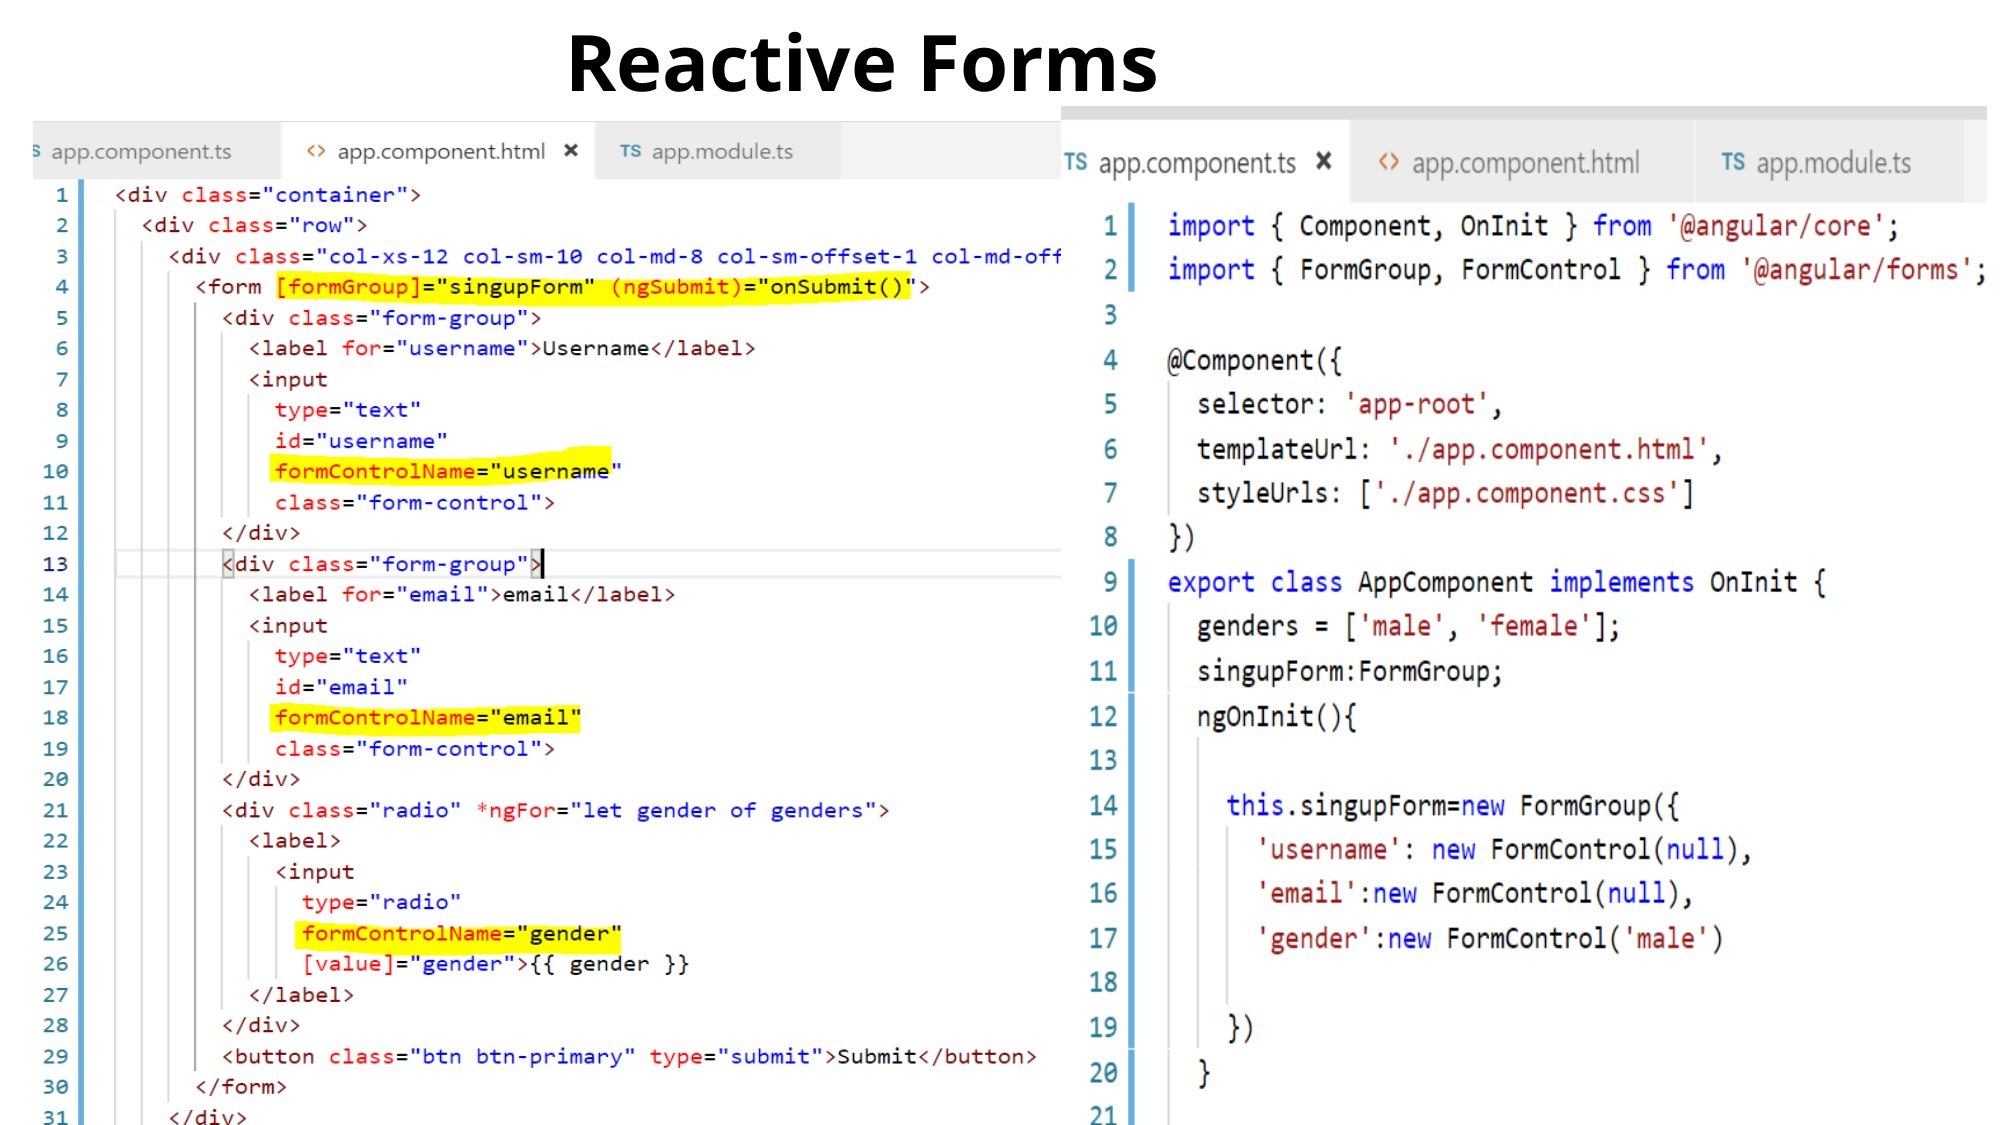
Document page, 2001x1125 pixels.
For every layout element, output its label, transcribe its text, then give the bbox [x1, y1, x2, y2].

title Reactive Forms [0, 16, 1725, 117]
picture [33, 106, 1987, 1125]
